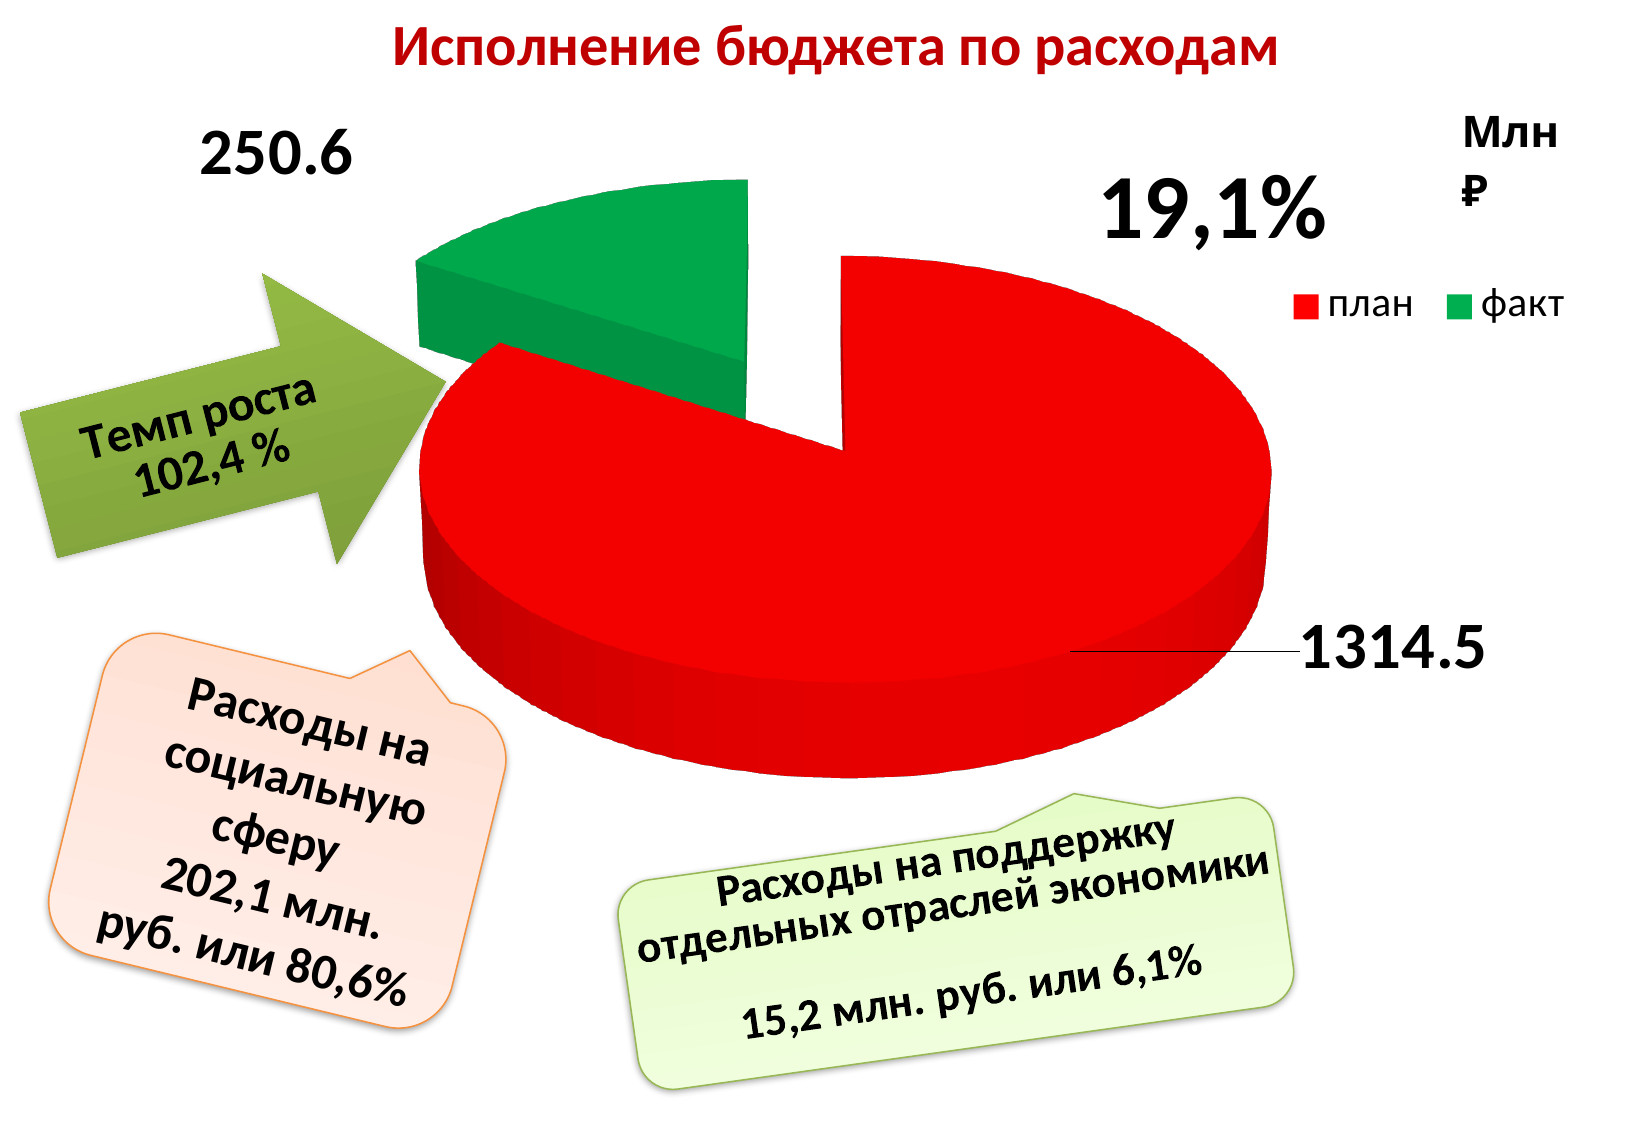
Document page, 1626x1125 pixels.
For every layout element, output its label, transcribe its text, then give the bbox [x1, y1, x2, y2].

text_box Исполнение бюджета по расходам [137, 0, 1536, 85]
chart [13, 87, 1599, 1101]
